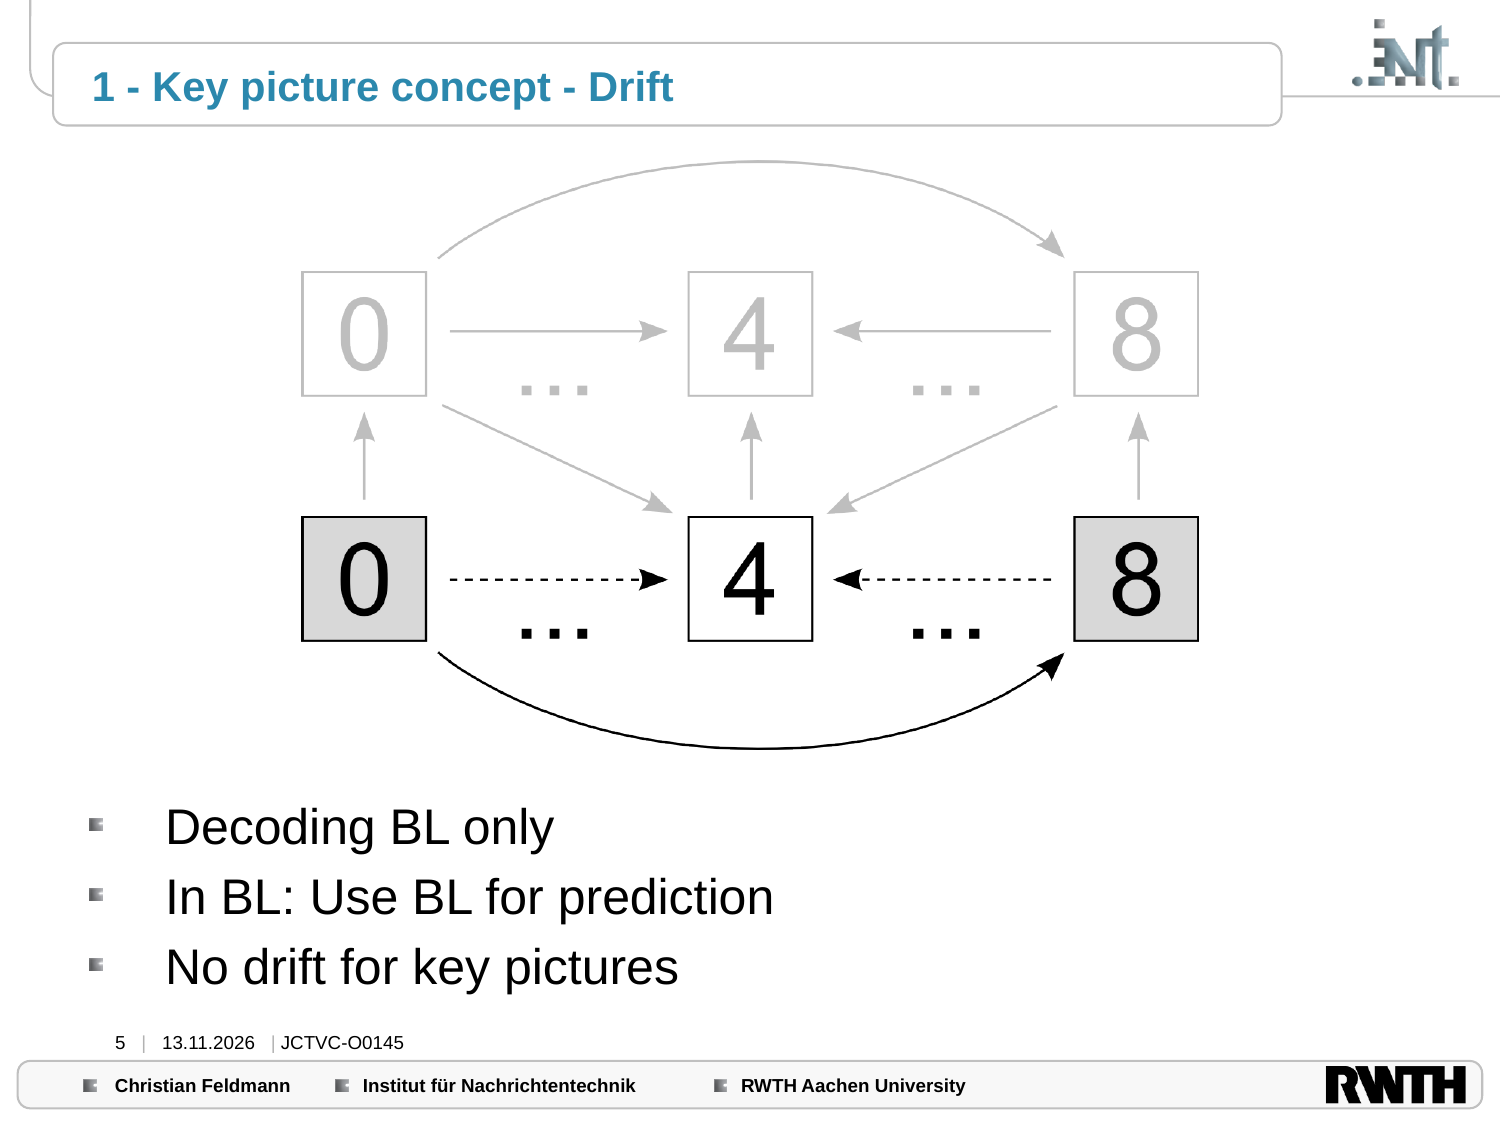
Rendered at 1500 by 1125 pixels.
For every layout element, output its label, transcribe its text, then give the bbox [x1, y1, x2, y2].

picture [89, 958, 103, 971]
title 1 - Key picture concept - Drift [76, 48, 1412, 120]
text_box Decoding BL only In BL: Use BL for prediction No drift for key pictures [74, 786, 1425, 1000]
picture [89, 818, 103, 831]
picture [1352, 19, 1459, 90]
picture [1325, 1067, 1468, 1104]
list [300, 160, 1200, 750]
picture [335, 1079, 349, 1092]
picture [83, 1079, 97, 1092]
picture [89, 888, 103, 901]
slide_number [100, 1023, 1471, 1067]
picture [714, 1079, 727, 1092]
